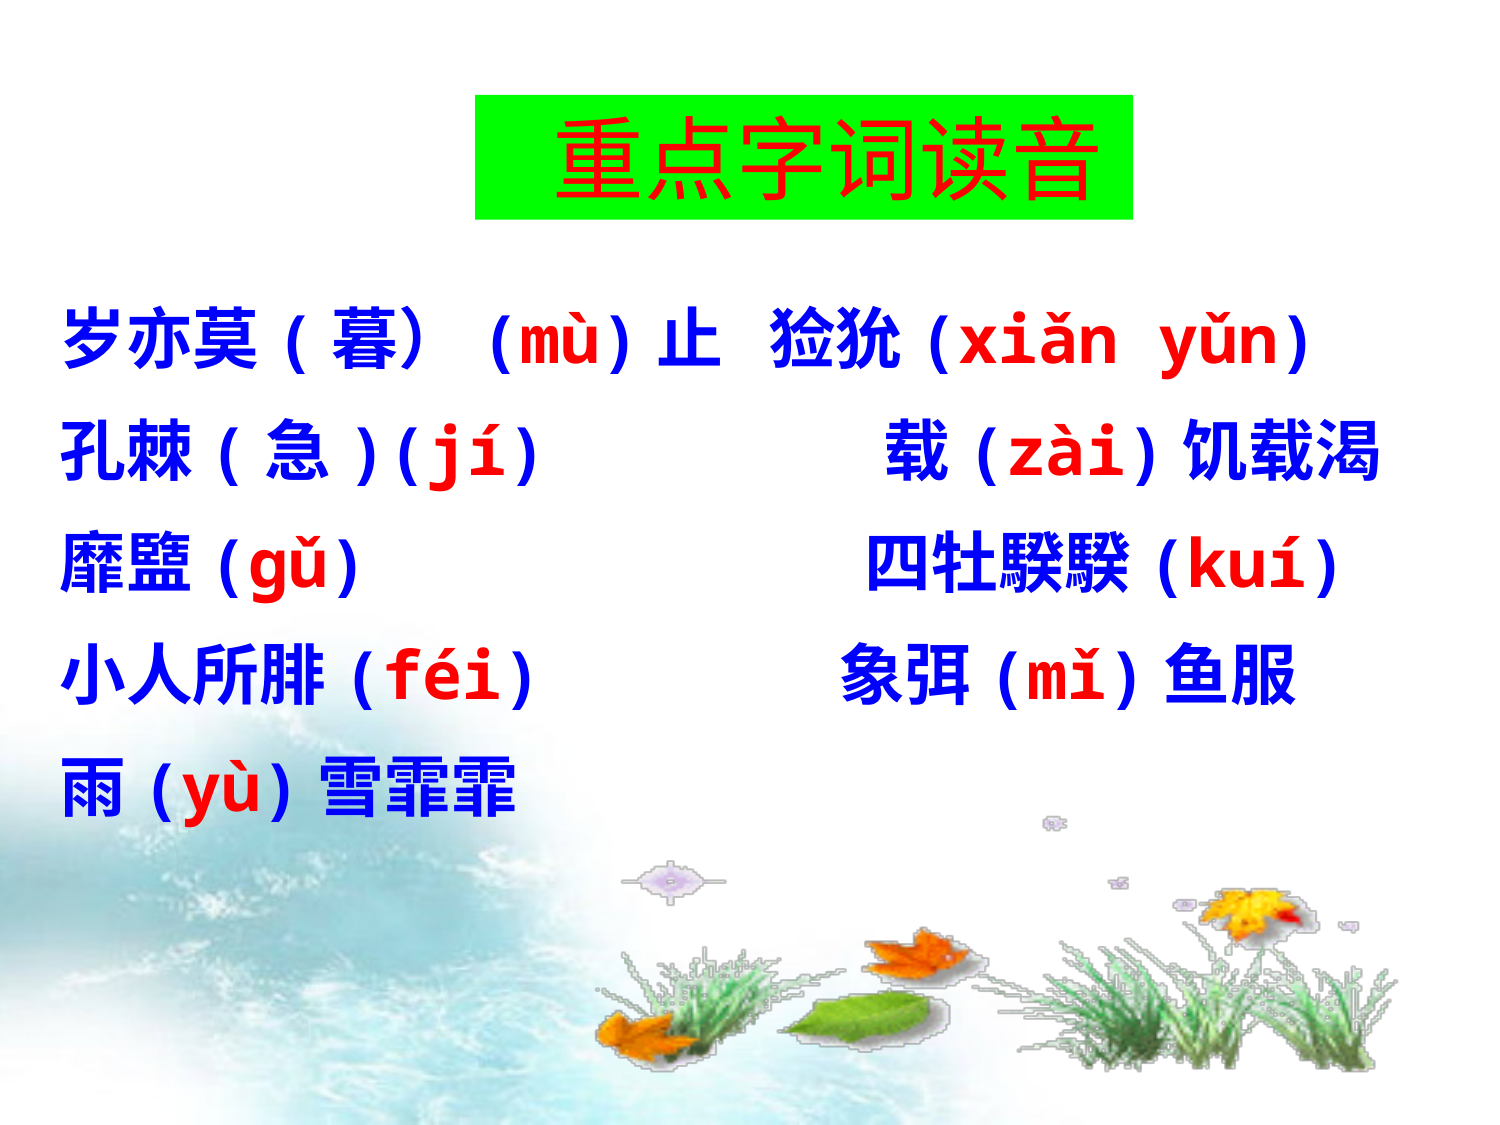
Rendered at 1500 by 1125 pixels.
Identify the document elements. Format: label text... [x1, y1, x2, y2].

text_box 岁亦莫(暮）(mù)止 猃狁(xiǎn yǔn) 孔棘(急)(jí) 载(zài)饥载渴 靡盬(gǔ) 四牡騤騤(kuí) 小人所腓(féi) 象弭(mǐ)鱼服 雨(yù)雪霏霏 [44, 257, 1443, 833]
text_box 重点字词读音 [475, 94, 1134, 220]
picture [0, 0, 1500, 1125]
